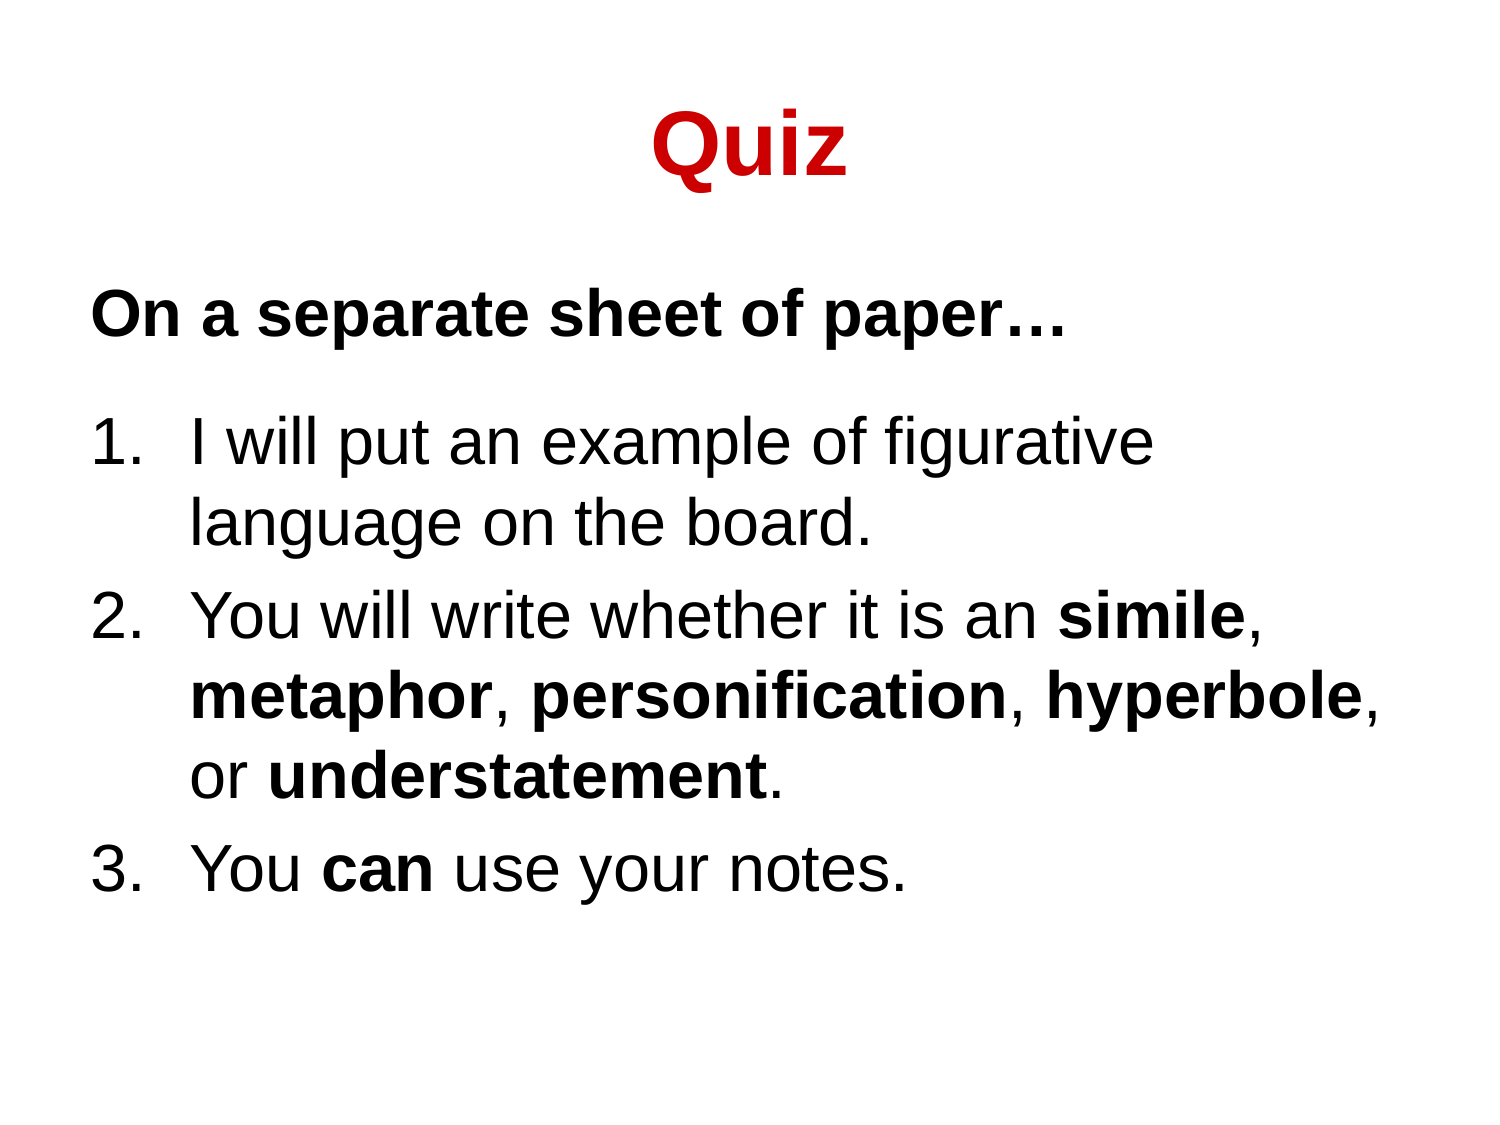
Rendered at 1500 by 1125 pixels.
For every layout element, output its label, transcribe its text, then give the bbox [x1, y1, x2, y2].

title Quiz [74, 44, 1426, 233]
list On a separate sheet of paper… I will put an example of figurative language on the board. You will write whether it is an simile, metaphor, personification, hyperbole, or understatement. You can use your notes. [74, 262, 1426, 1125]
